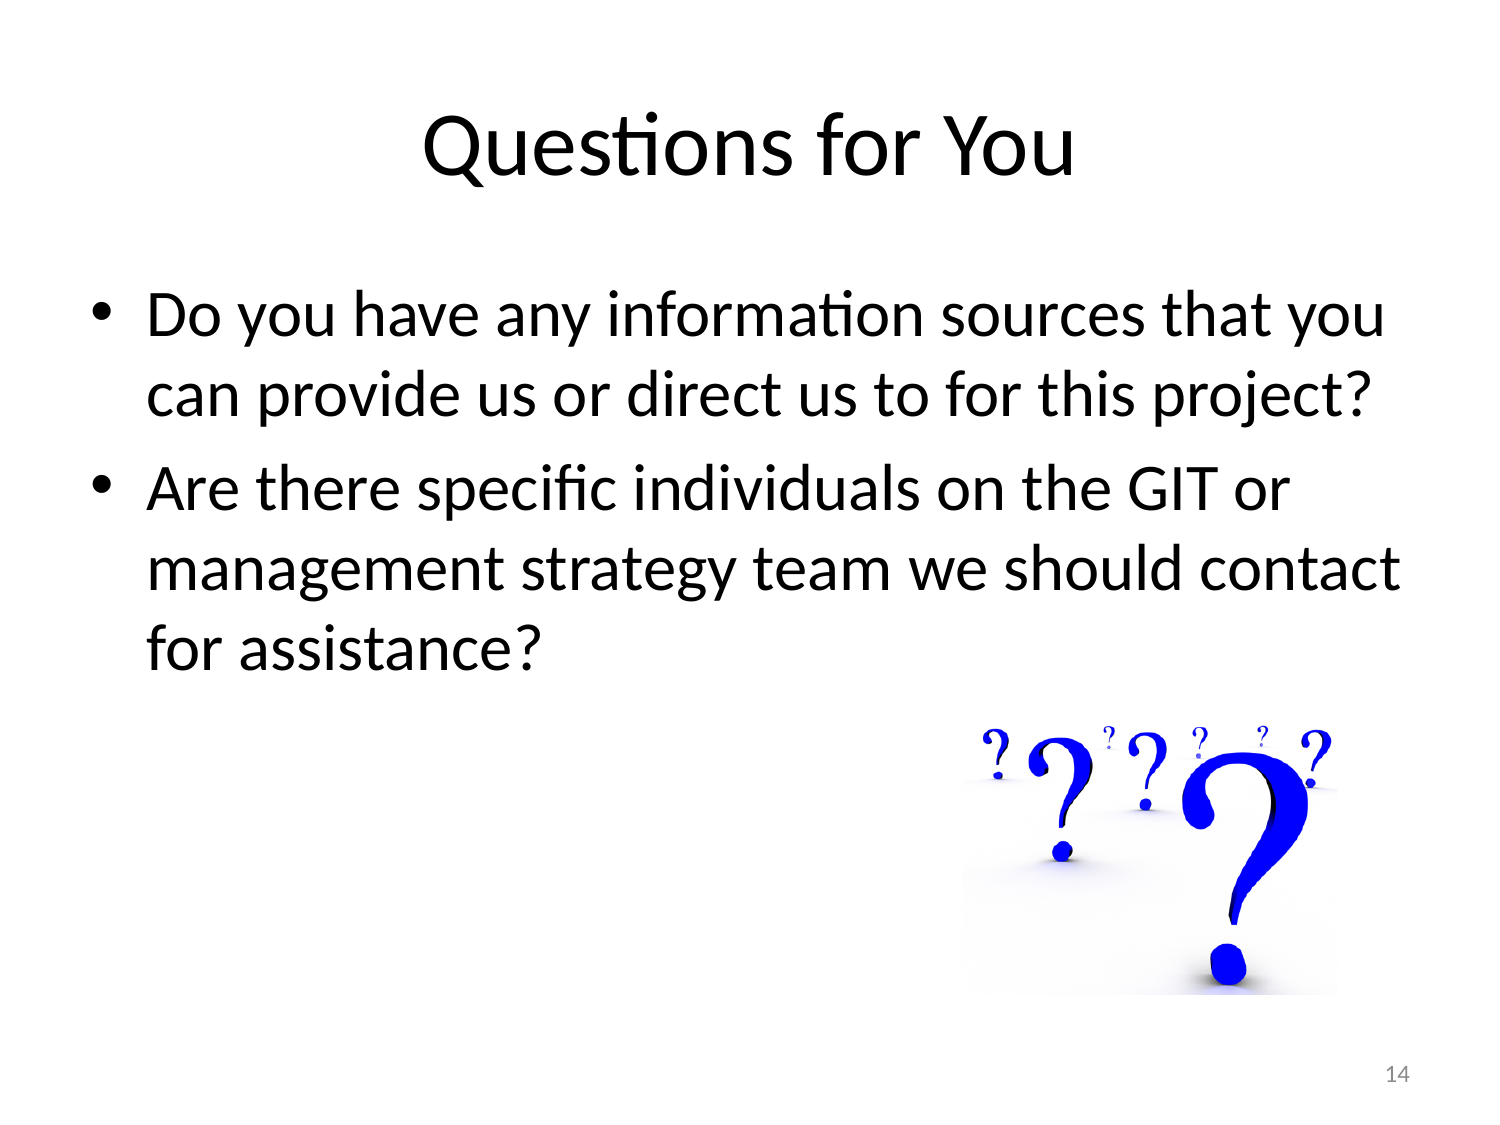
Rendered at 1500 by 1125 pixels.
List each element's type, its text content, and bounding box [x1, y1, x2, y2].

list Do you have any information sources that you can provide us or direct us to for this project? Are there specific individuals on the GIT or management strategy team we should contact for assistance? [75, 262, 1425, 1005]
slide_number 14 [1074, 1042, 1425, 1103]
picture [962, 712, 1338, 995]
title Questions for You [75, 45, 1425, 233]
